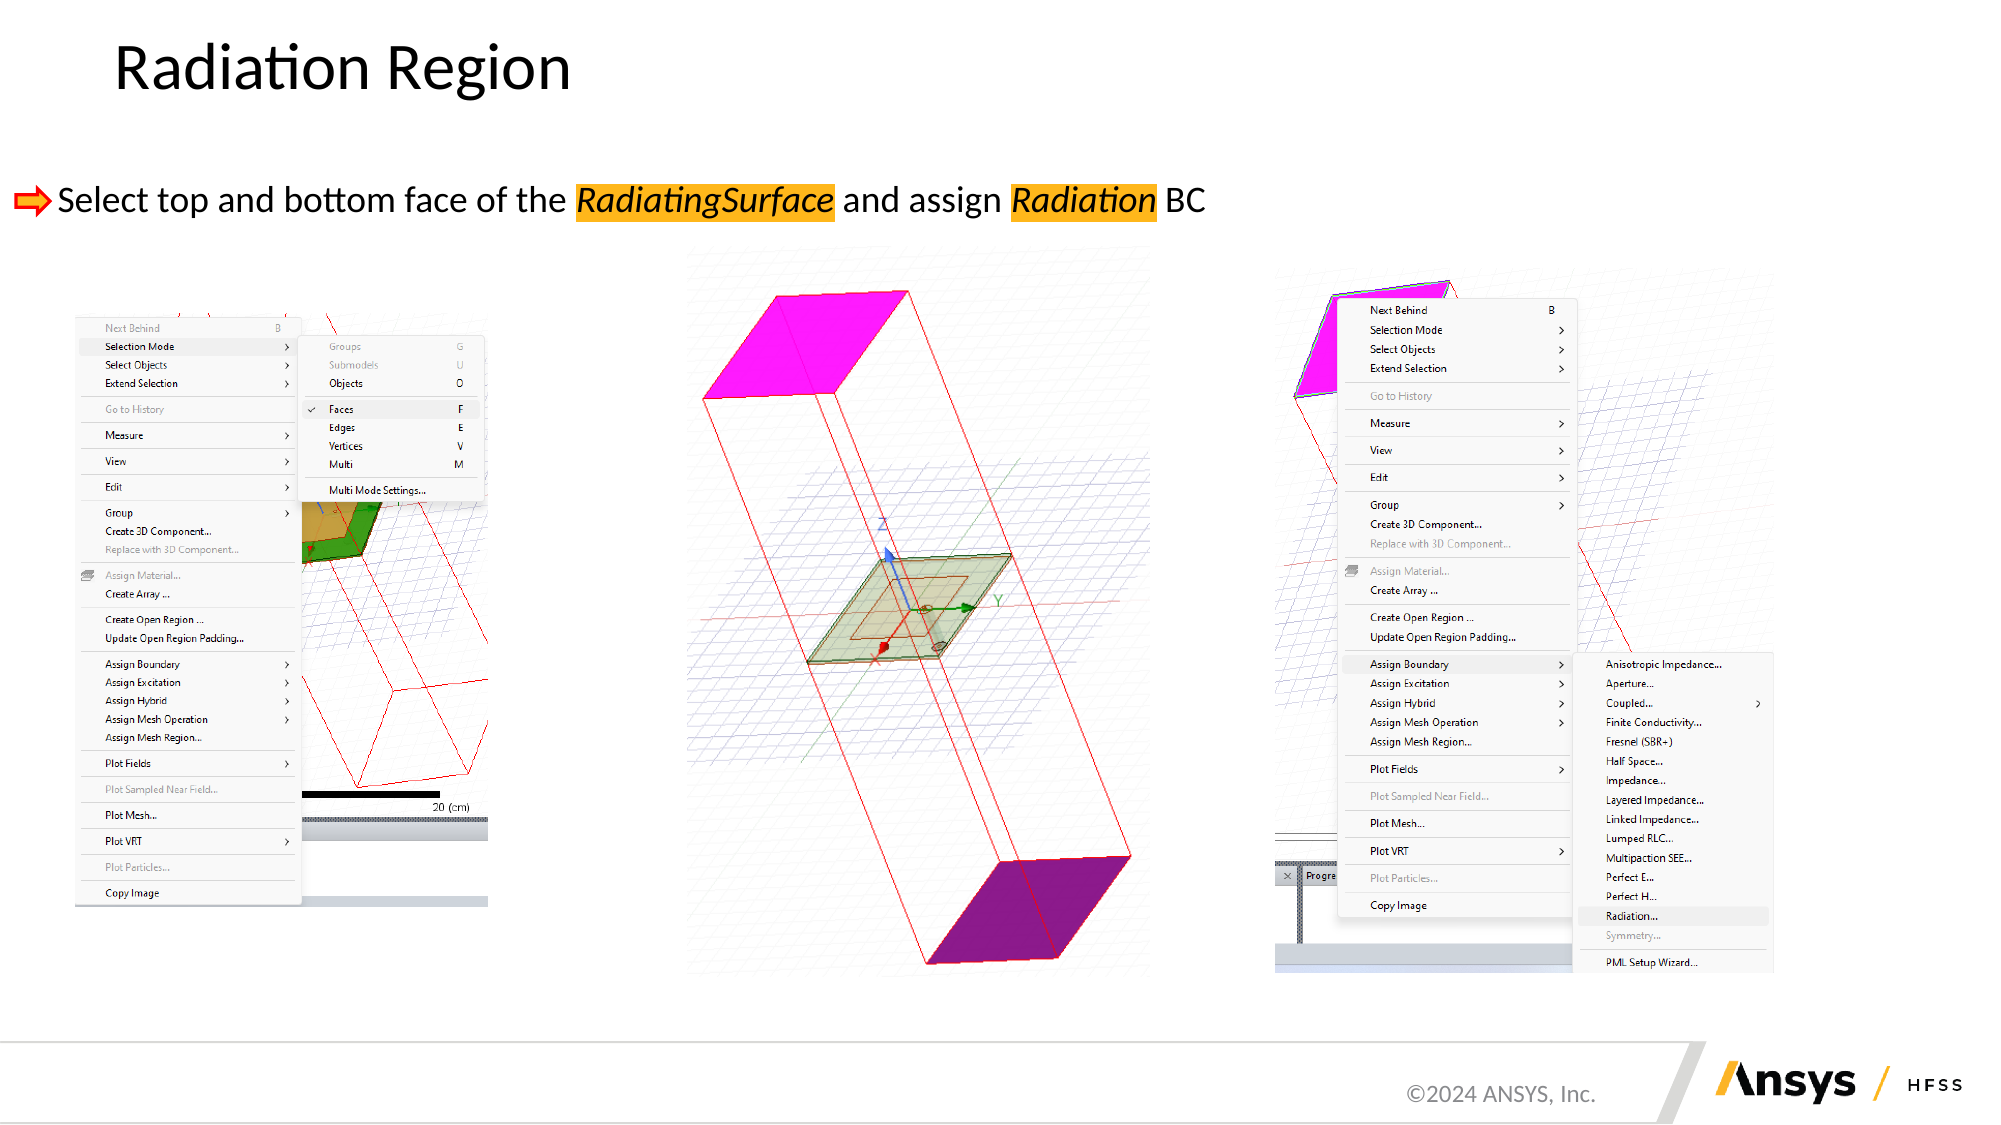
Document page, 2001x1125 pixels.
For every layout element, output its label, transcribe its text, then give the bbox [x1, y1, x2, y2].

picture [0, 0, 2000, 1125]
text_box Select top and bottom face of the RadiatingSurface and assign Radiation BC [49, 174, 1688, 269]
title Radiation Region [99, 24, 1900, 164]
text_box [15, 186, 52, 217]
